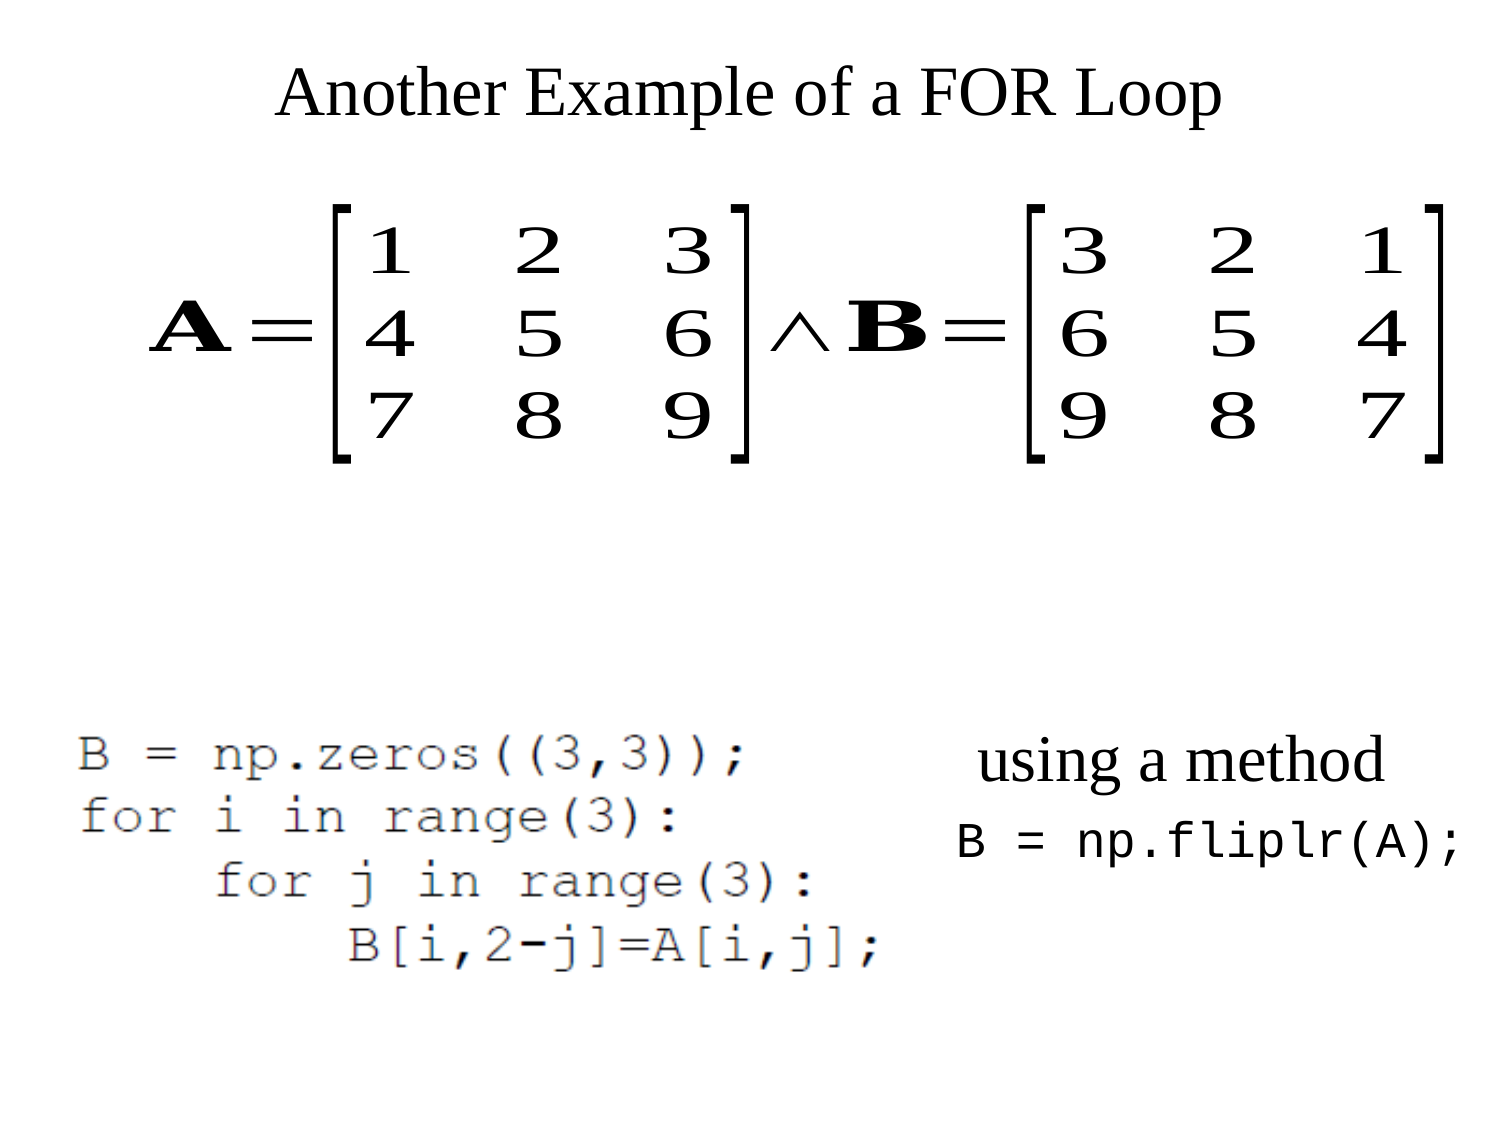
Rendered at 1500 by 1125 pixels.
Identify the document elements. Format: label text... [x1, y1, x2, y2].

title Another Example of a FOR Loop [75, 37, 1425, 138]
picture [17, 724, 944, 1038]
text_box B = np.fliplr(A); [949, 800, 1497, 875]
text_box using a method [962, 707, 1500, 802]
